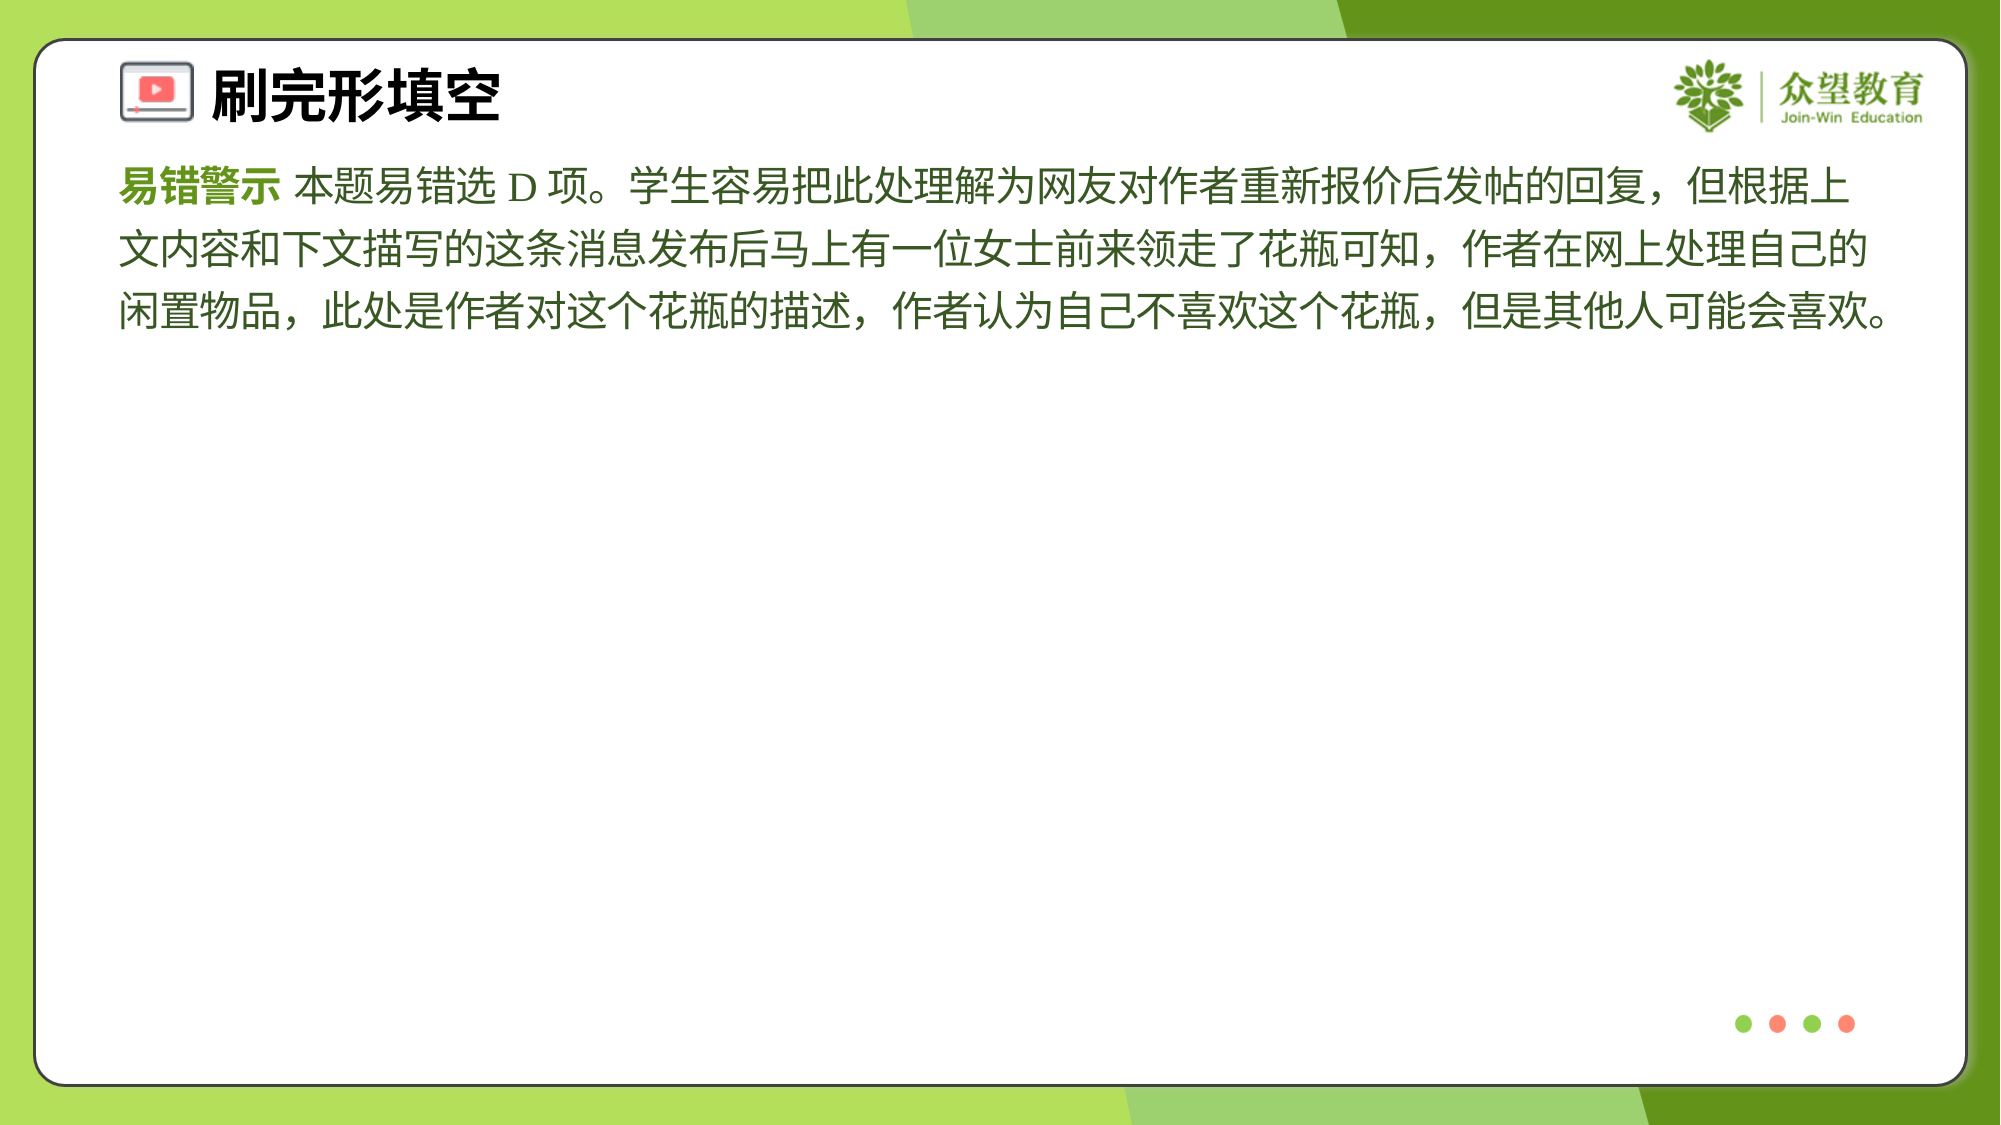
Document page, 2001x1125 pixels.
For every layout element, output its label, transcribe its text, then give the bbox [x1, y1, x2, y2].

text_box 易错警示 本题易错选D项。学生容易把此处理解为网友对作者重新报价后发帖的回复，但根据上文内容和下文描写的这条消息发布后马上有一位女士前来领走了花瓶可知，作者在网上处理自己的闲置物品，此处是作者对这个花瓶的描述，作者认为自己不喜欢这个花瓶，但是其他人可能会喜欢。 [118, 147, 1883, 331]
picture [0, 0, 2000, 1125]
